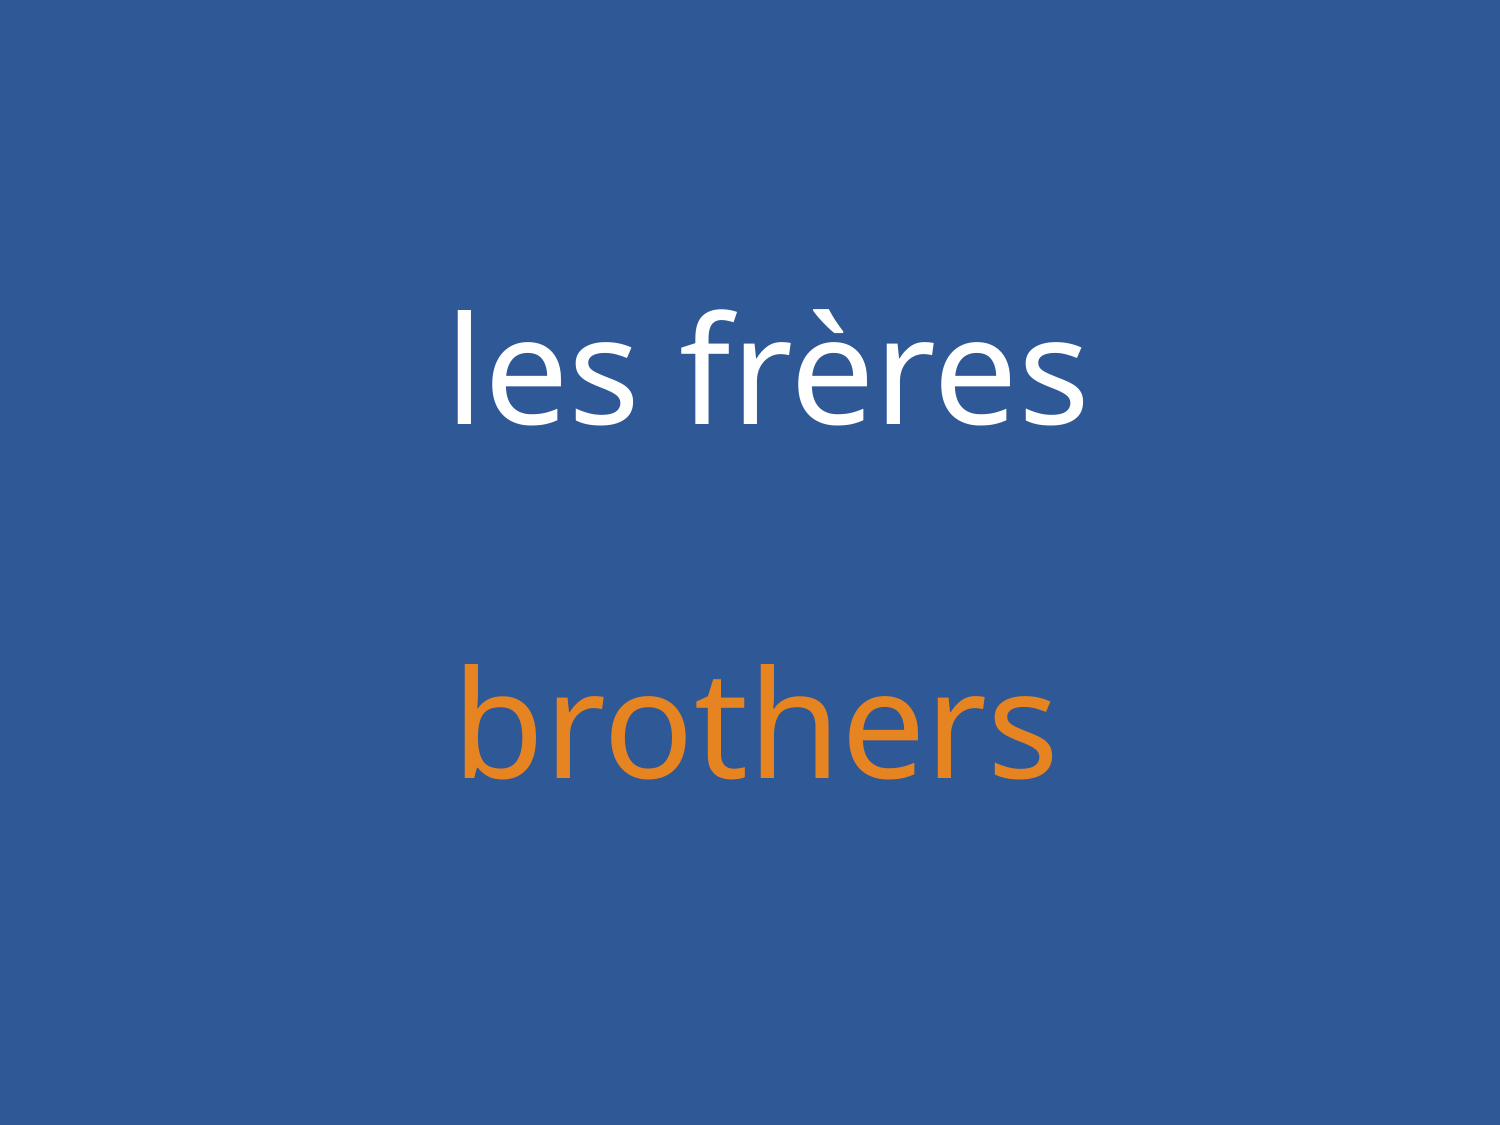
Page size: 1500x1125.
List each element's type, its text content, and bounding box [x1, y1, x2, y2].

text_box brothers [301, 621, 1211, 817]
text_box les frères [301, 267, 1235, 462]
